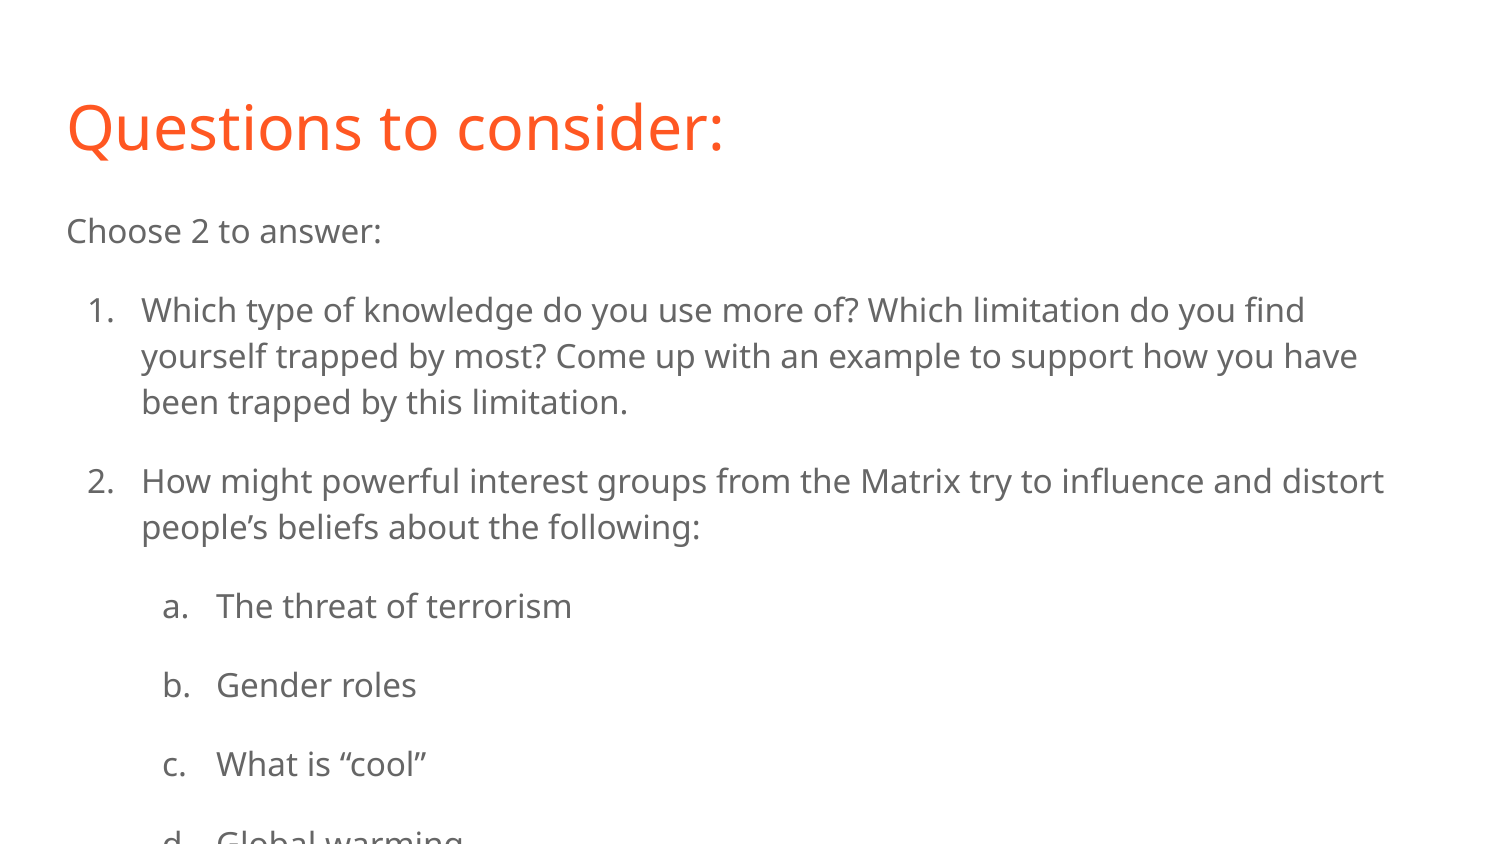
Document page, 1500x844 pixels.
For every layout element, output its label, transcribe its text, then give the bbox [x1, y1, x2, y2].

list Choose 2 to answer: Which type of knowledge do you use more of? Which limitation do you find yourself trapped by most? Come up with an example to support how you have been trapped by this limitation. How might powerful interest groups from the Matrix try to influence and distort people’s beliefs about the following: The threat of terrorism Gender roles What is “cool” Global warming Theory of evolution What “sacred cows”--beliefs you are not supposed to question--exist in your Matrix? Should you be willing to question everything, or are some things beyond questioning? [51, 189, 1449, 750]
title Questions to consider: [51, 72, 1449, 167]
